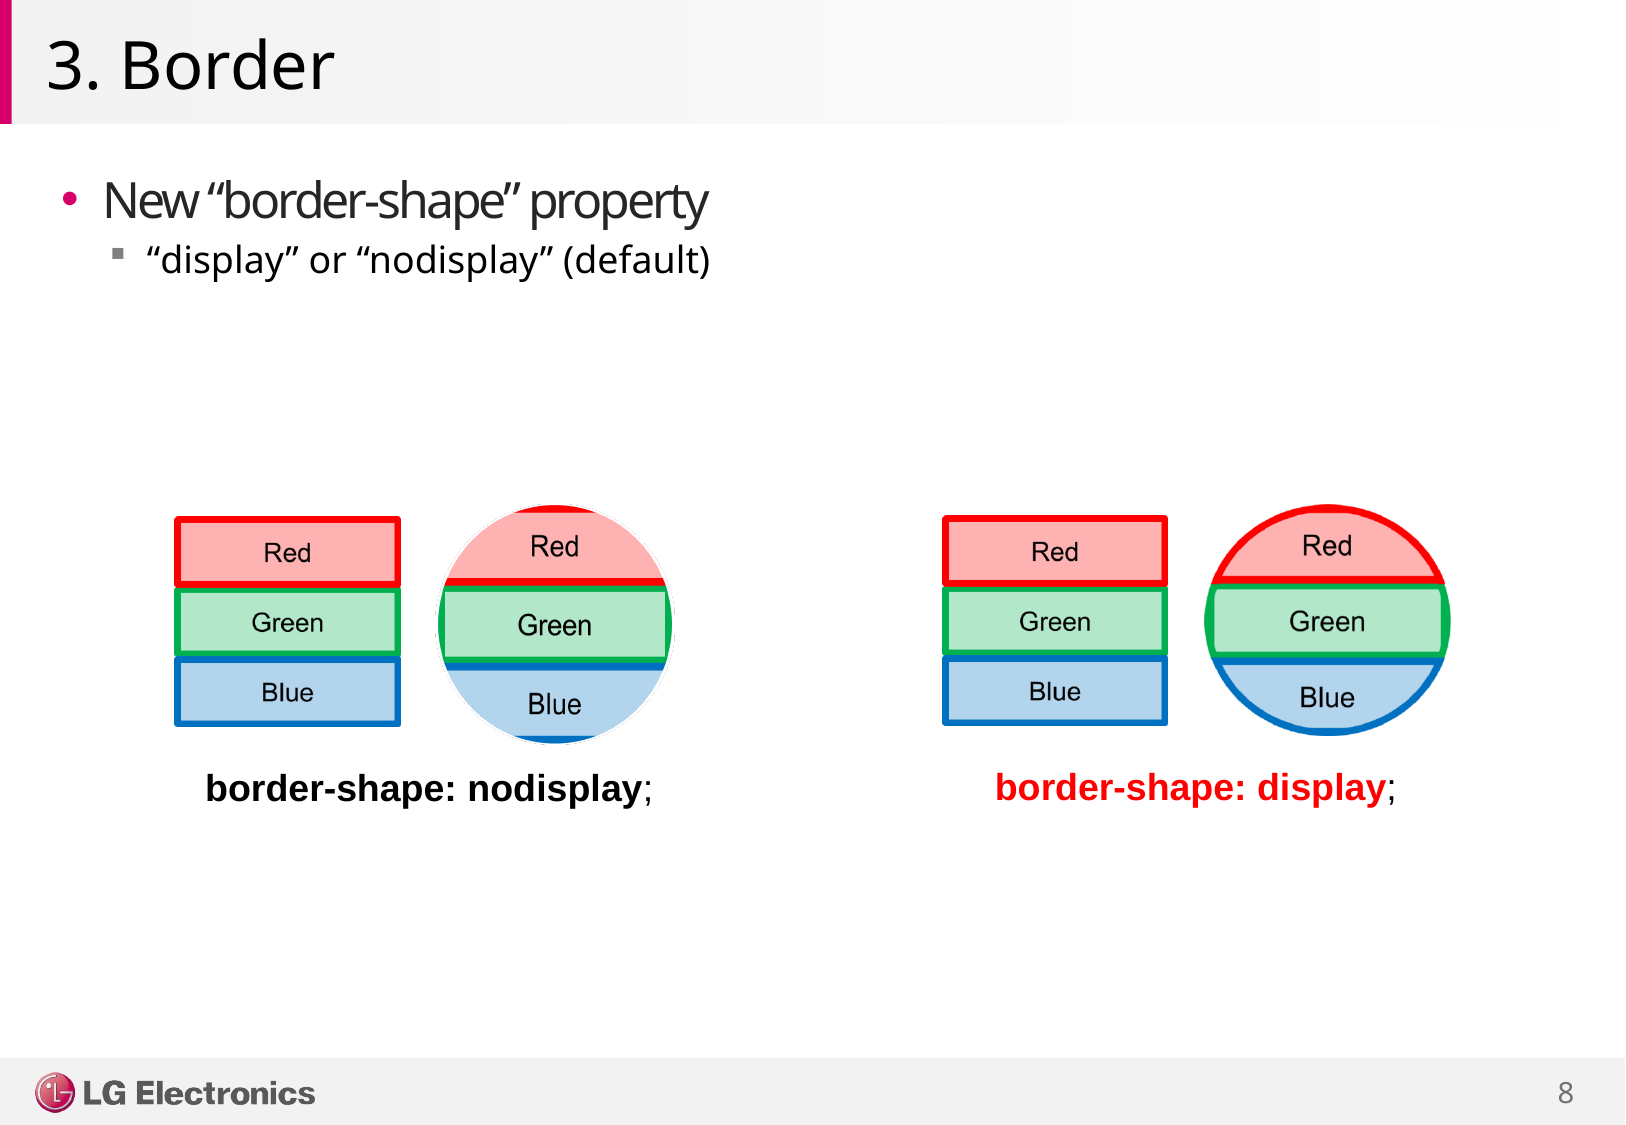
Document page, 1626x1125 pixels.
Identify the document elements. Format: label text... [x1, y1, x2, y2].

text_box border-shape: display; [979, 755, 1412, 815]
picture [942, 515, 1169, 726]
list New “border-shape” property “display” or “nodisplay” (default) [31, 160, 1594, 1047]
picture [32, 1071, 317, 1113]
text_box border-shape: nodisplay; [190, 756, 669, 817]
picture [435, 503, 675, 746]
picture [174, 516, 401, 727]
title 3. Border [31, 11, 1593, 114]
picture [1204, 504, 1451, 737]
